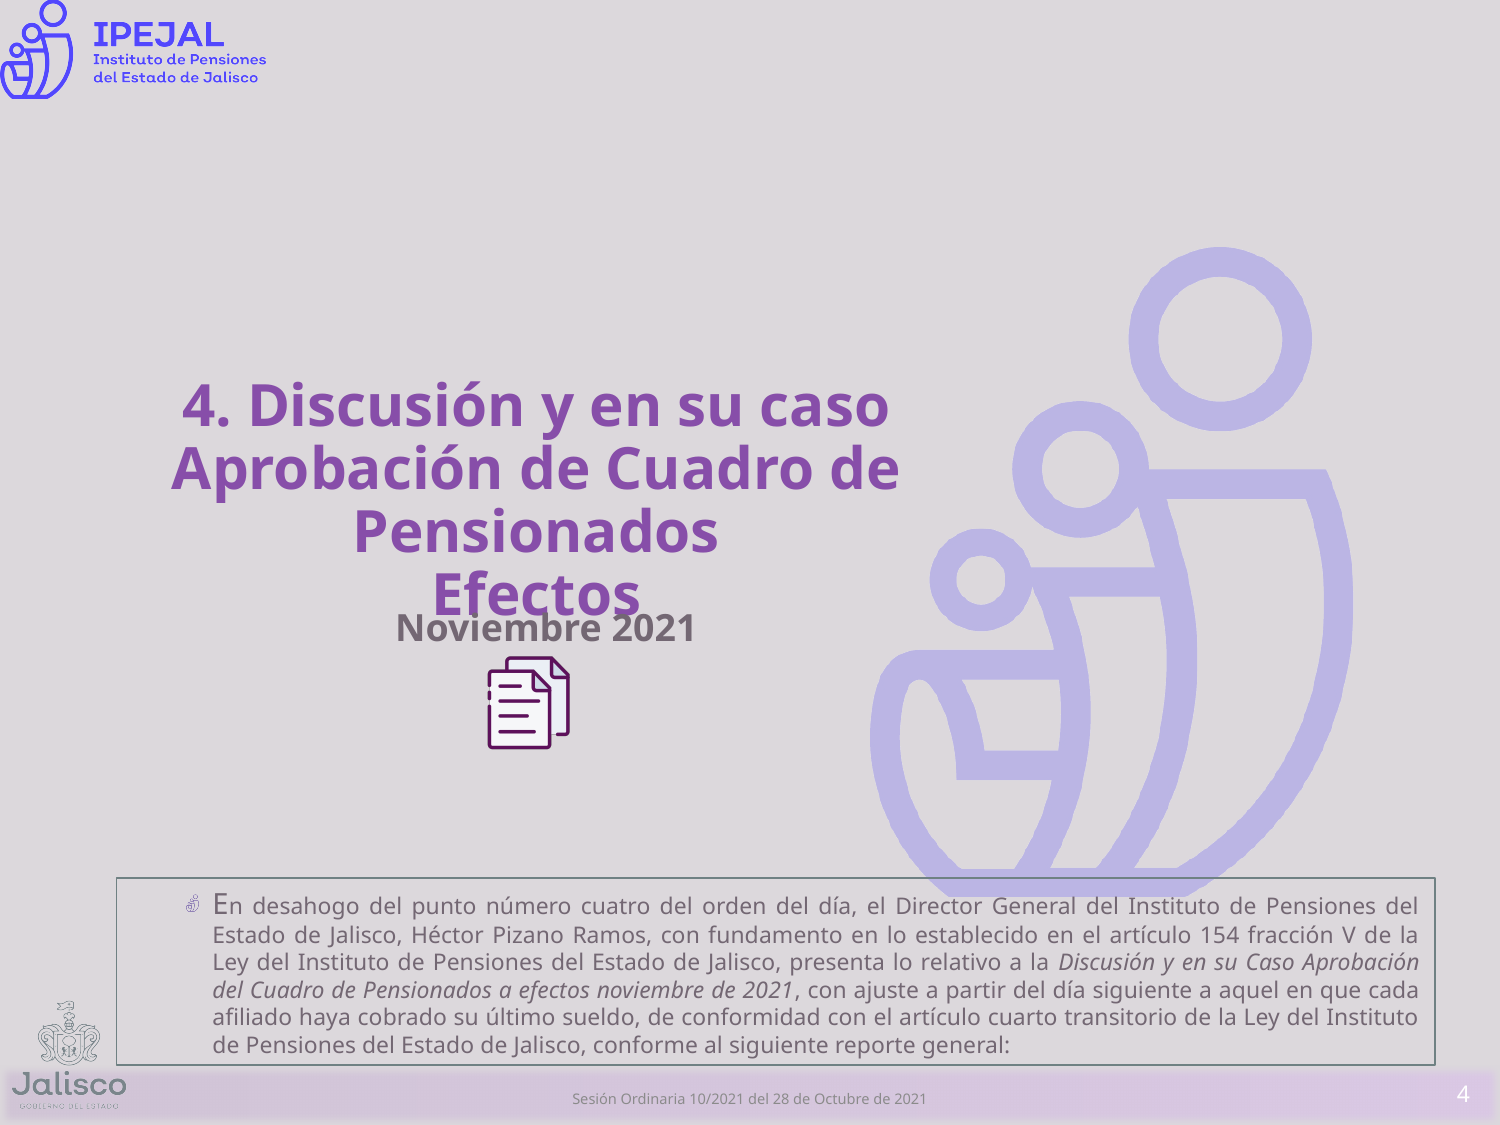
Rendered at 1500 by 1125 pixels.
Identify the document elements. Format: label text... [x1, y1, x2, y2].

subtitle Noviembre 2021 [343, 596, 750, 648]
slide_number 4 [1135, 1065, 1486, 1125]
picture [449, 621, 614, 787]
picture [0, 0, 266, 99]
title 4. Discusión y en su caso Aprobación de Cuadro de Pensionados Efectos [47, 407, 1025, 596]
footer Sesión Ordinaria 10/2021 del 28 de Octubre de 2021 [471, 1081, 1029, 1116]
picture [0, 993, 153, 1120]
text_box En desahogo del punto número cuatro del orden del día, el Director General del Instituto de Pensiones del Estado de Jalisco, Héctor Pizano Ramos, con fundamento en lo establecido en el artículo 154 fracción V de la Ley del Instituto de Pensiones del Estado de Jalisco, presenta lo relativo a la Discusión y en su Caso Aprobación del Cuadro de Pensionados a efectos noviembre de 2021, con ajuste a partir del día siguiente a aquel en que cada afiliado haya cobrado su último sueldo, de conformidad con el artículo cuarto transitorio de la Ley del Instituto de Pensiones del Estado de Jalisco, conforme al siguiente reporte general: [116, 878, 1435, 1066]
picture [184, 892, 201, 914]
